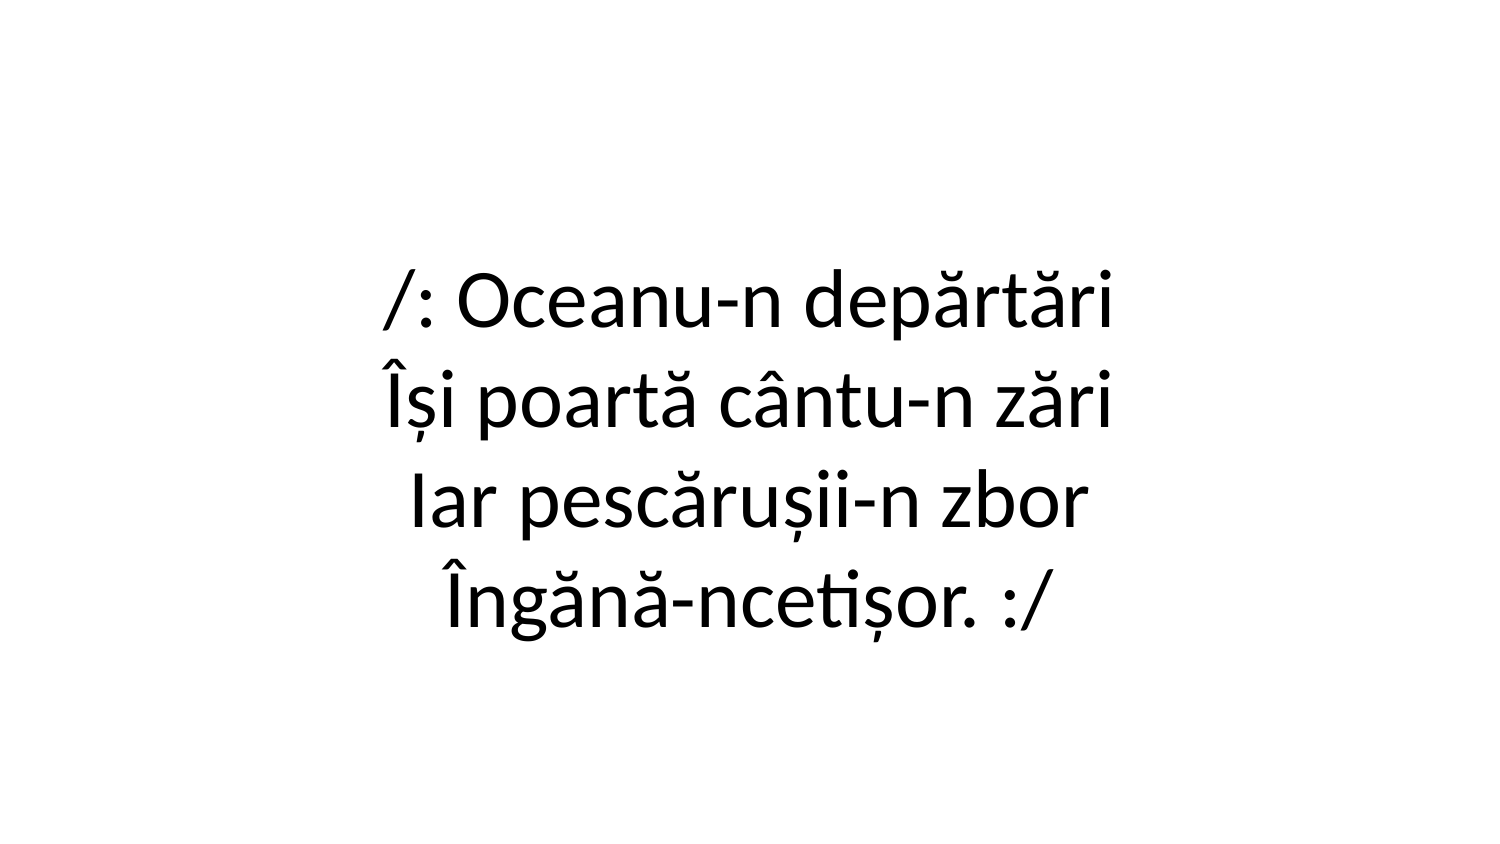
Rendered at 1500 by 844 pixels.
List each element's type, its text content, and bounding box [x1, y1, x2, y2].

text_box /: Oceanu-n depărtări Își poartă cântu-n zări Iar pescărușii-n zbor Îngănă-ncetișor. :/ [368, 192, 1132, 652]
